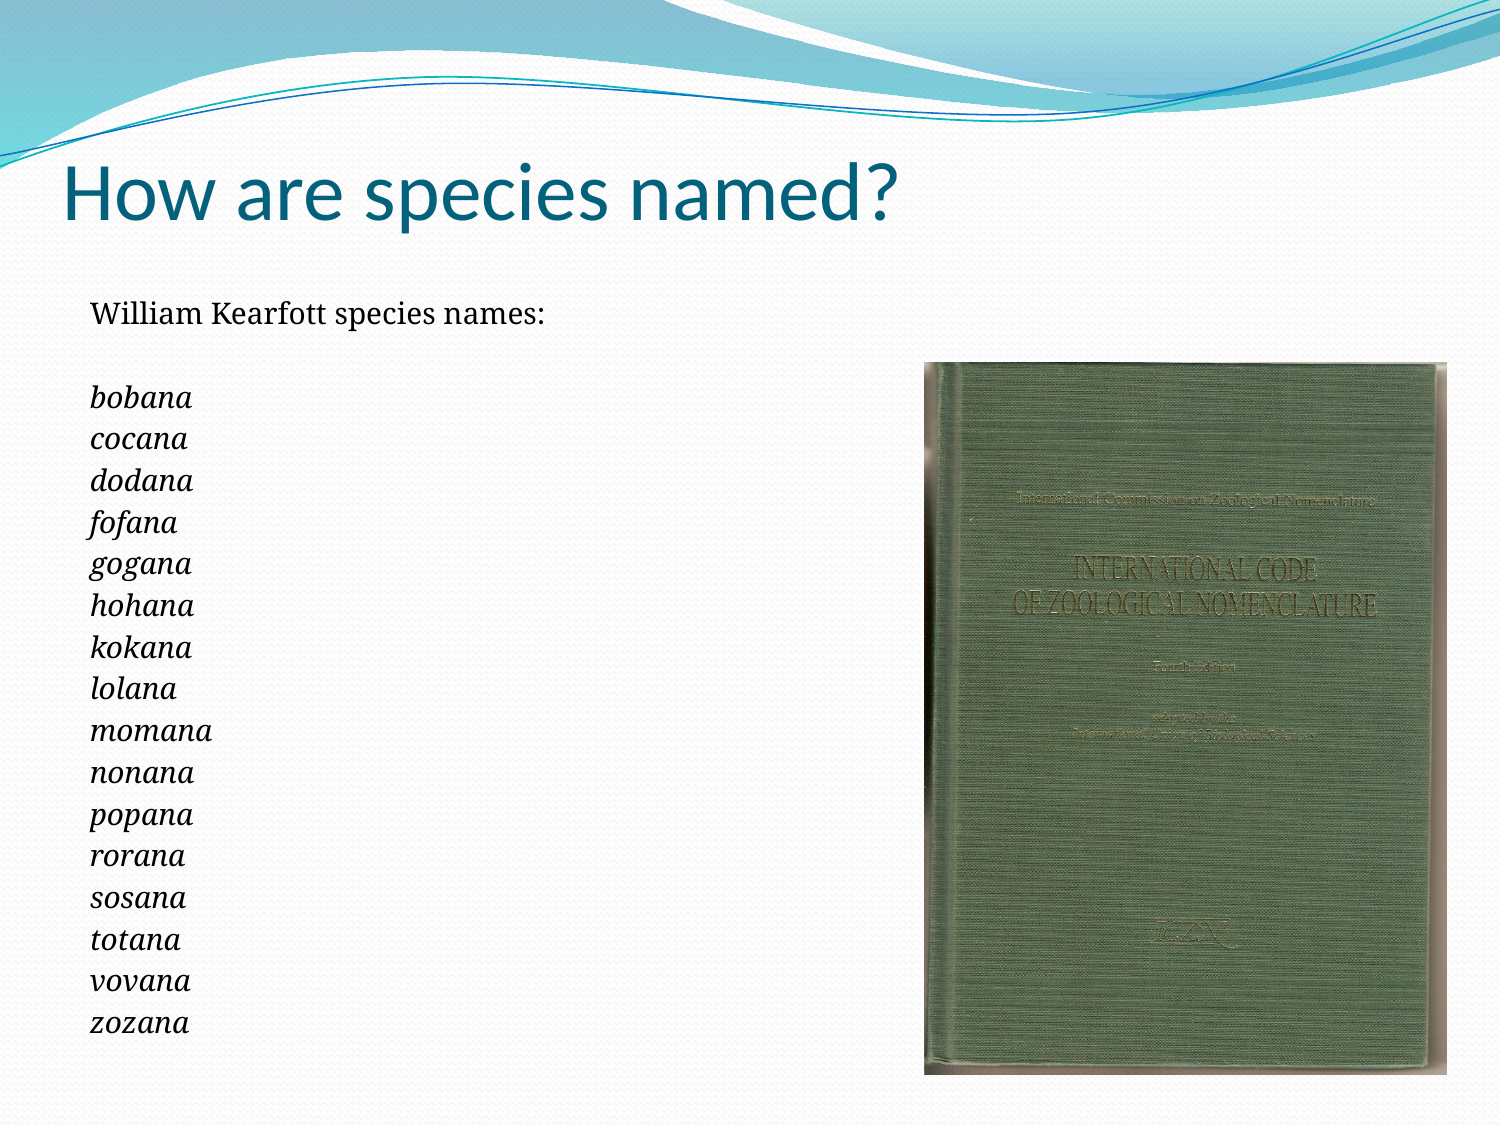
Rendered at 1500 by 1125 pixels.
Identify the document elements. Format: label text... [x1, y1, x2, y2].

title How are species named? [62, 50, 1413, 238]
picture [924, 362, 1447, 1076]
list William Kearfott species names: bobana cocana dodana fofana gogana hohana kokana lolana momana nonana popana rorana sosana totana vovana zozana [75, 287, 938, 1050]
